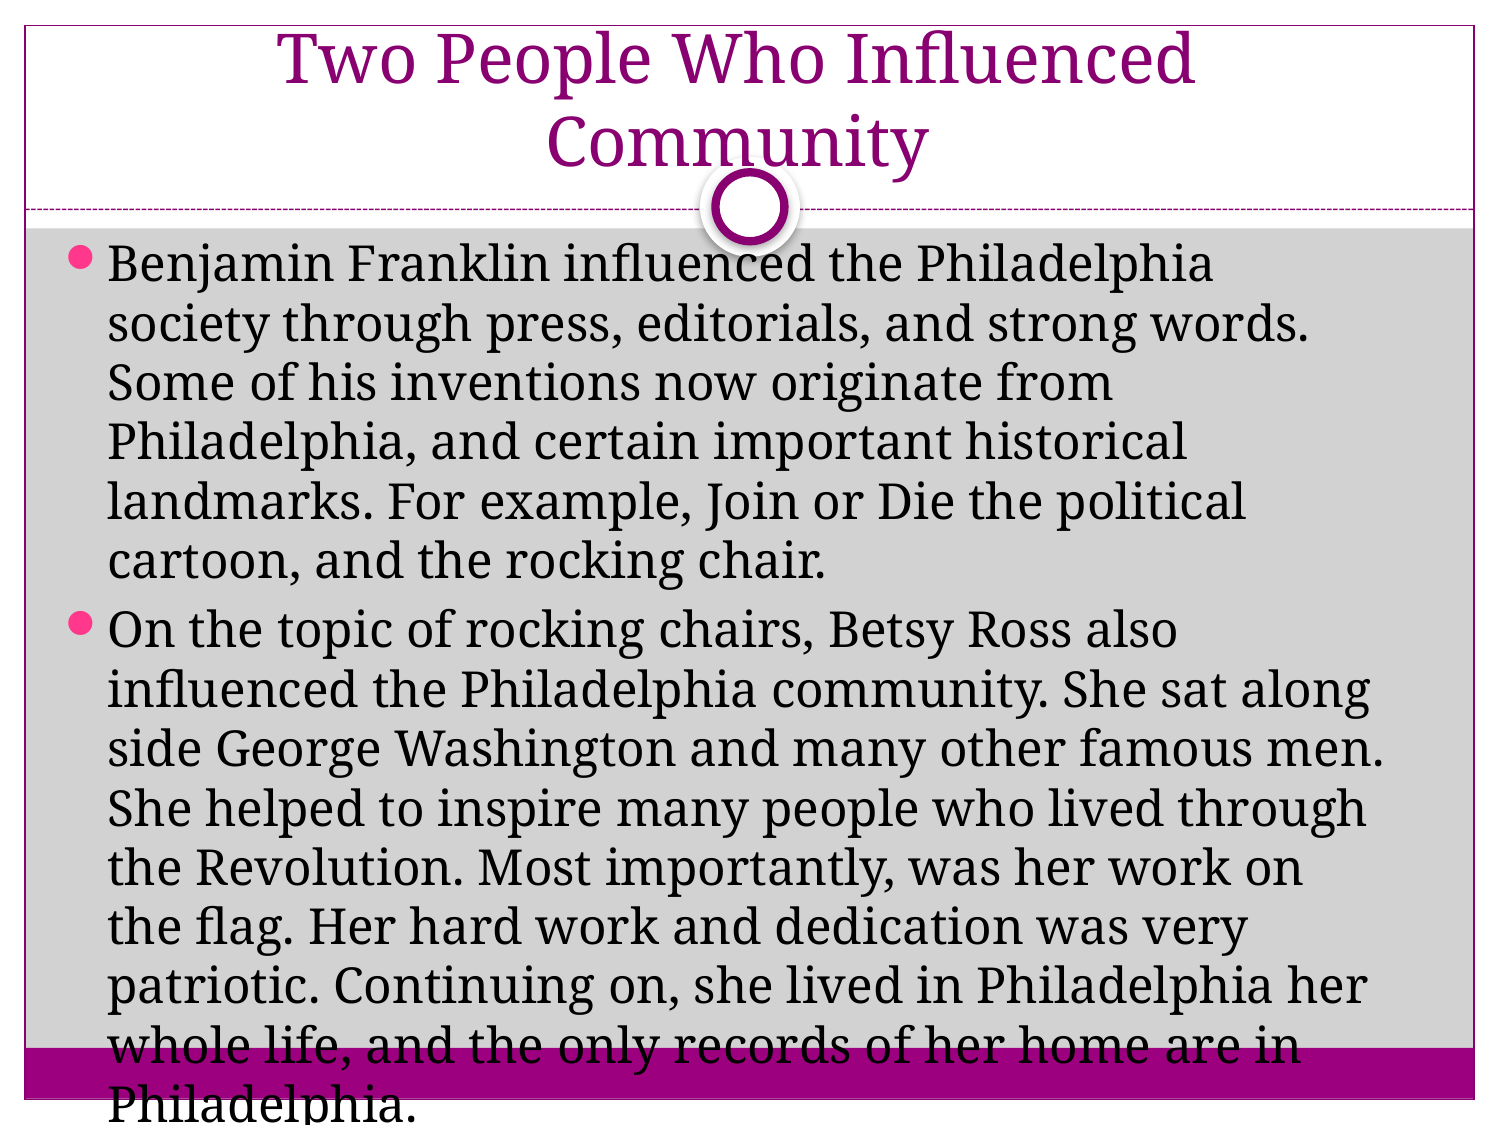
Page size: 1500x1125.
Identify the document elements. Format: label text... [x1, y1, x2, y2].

list Benjamin Franklin influenced the Philadelphia society through press, editorials, and strong words. Some of his inventions now originate from Philadelphia, and certain important historical landmarks. For example, Join or Die the political cartoon, and the rocking chair. On the topic of rocking chairs, Betsy Ross also influenced the Philadelphia community. She sat along side George Washington and many other famous men. She helped to inspire many people who lived through the Revolution. Most importantly, was her work on the flag. Her hard work and dedication was very patriotic. Continuing on, she lived in Philadelphia her whole life, and the only records of her home are in Philadelphia. [50, 224, 1400, 1125]
title Two People Who Influenced Community [62, 0, 1413, 188]
